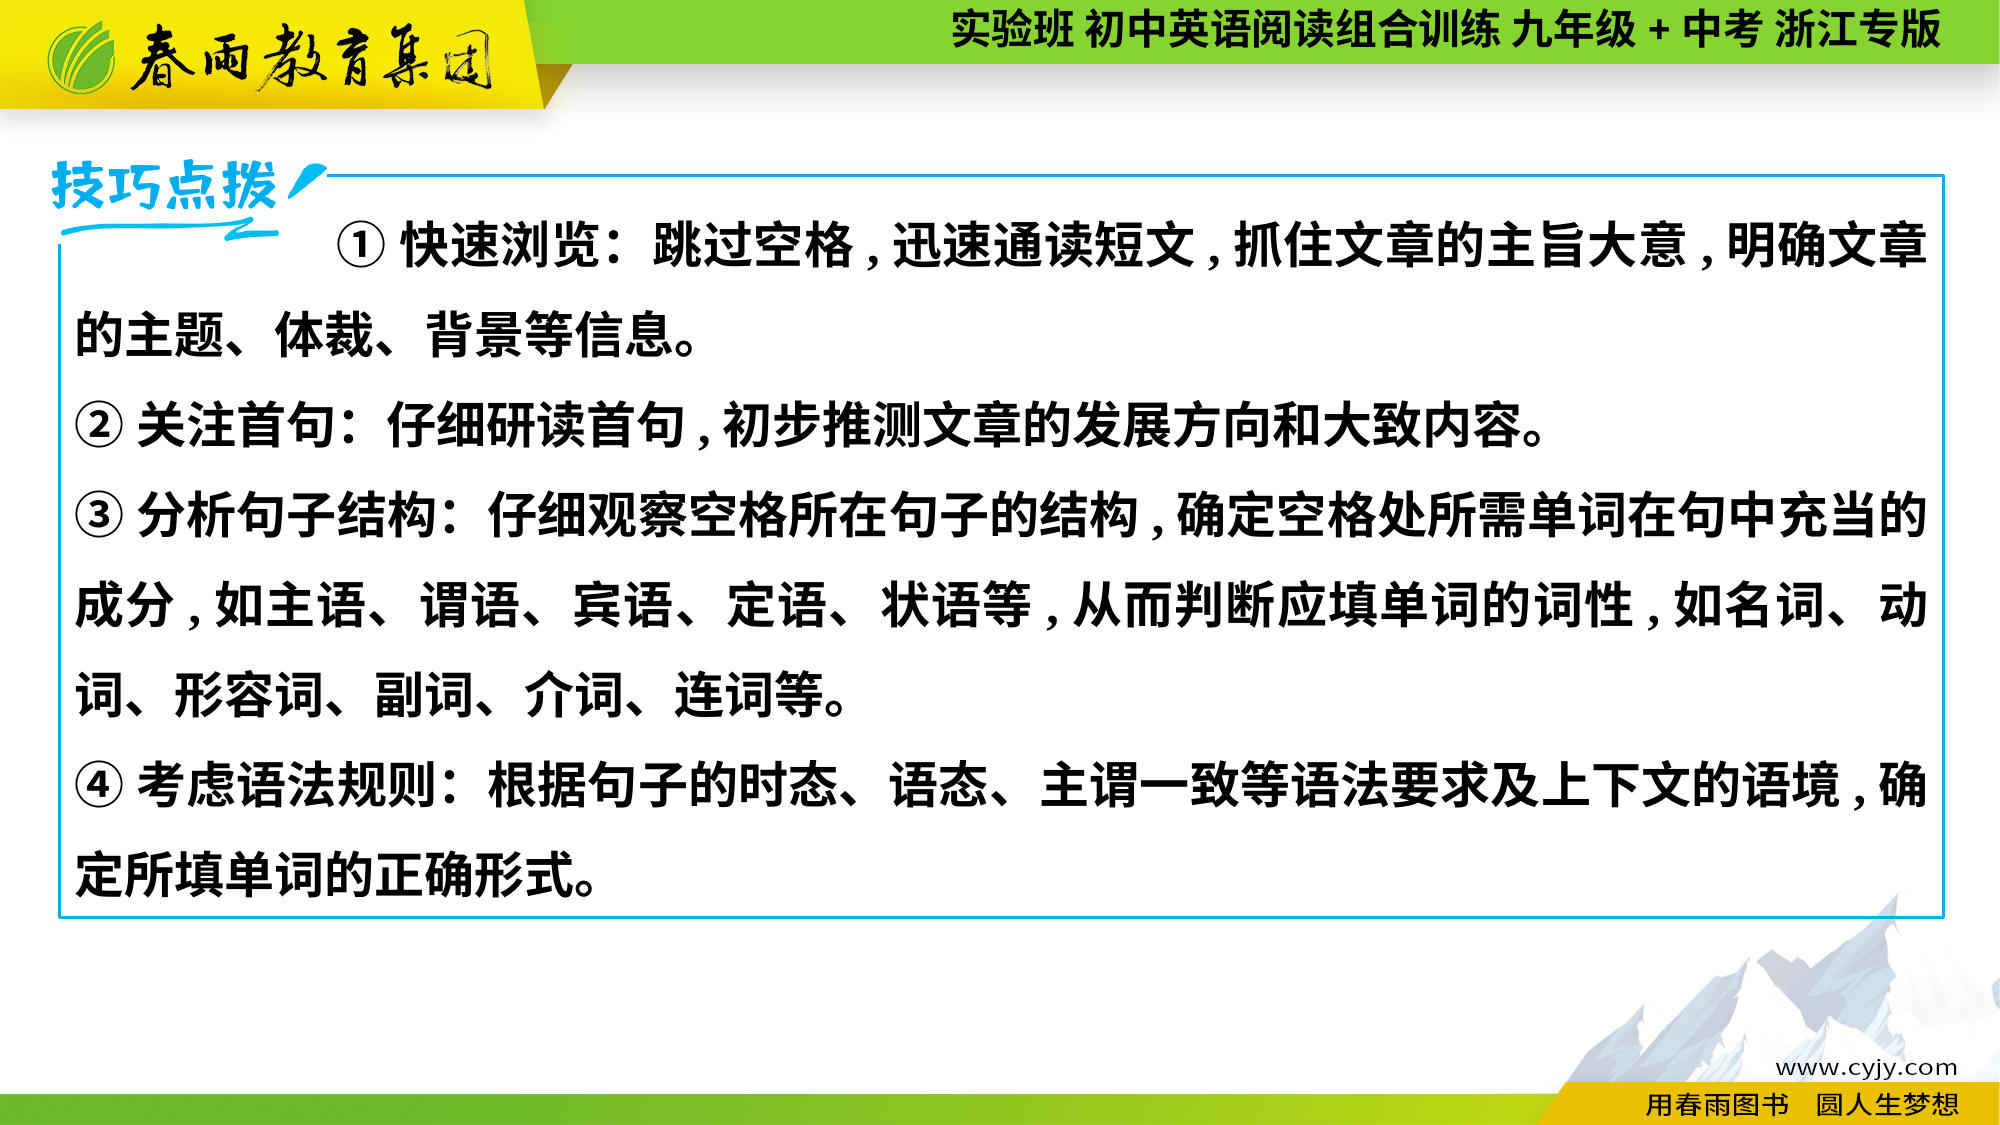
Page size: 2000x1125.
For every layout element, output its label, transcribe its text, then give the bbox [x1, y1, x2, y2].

picture [0, 0, 2000, 1125]
list ①快速浏览：跳过空格,迅速通读短文,抓住文章的主旨大意,明确文章的主题、体裁、背景等信息。 ②关注首句：仔细研读首句,初步推测文章的发展方向和大致内容。 ③分析句子结构：仔细观察空格所在句子的结构,确定空格处所需单词在句中充当的成分,如主语、谓语、宾语、定语、状语等,从而判断应填单词的词性,如名词、动词、形容词、副词、介词、连词等。 ④考虑语法规则：根据句子的时态、语态、主谓一致等语法要求及上下文的语境,确定所填单词的正确形式。 [59, 175, 1944, 918]
